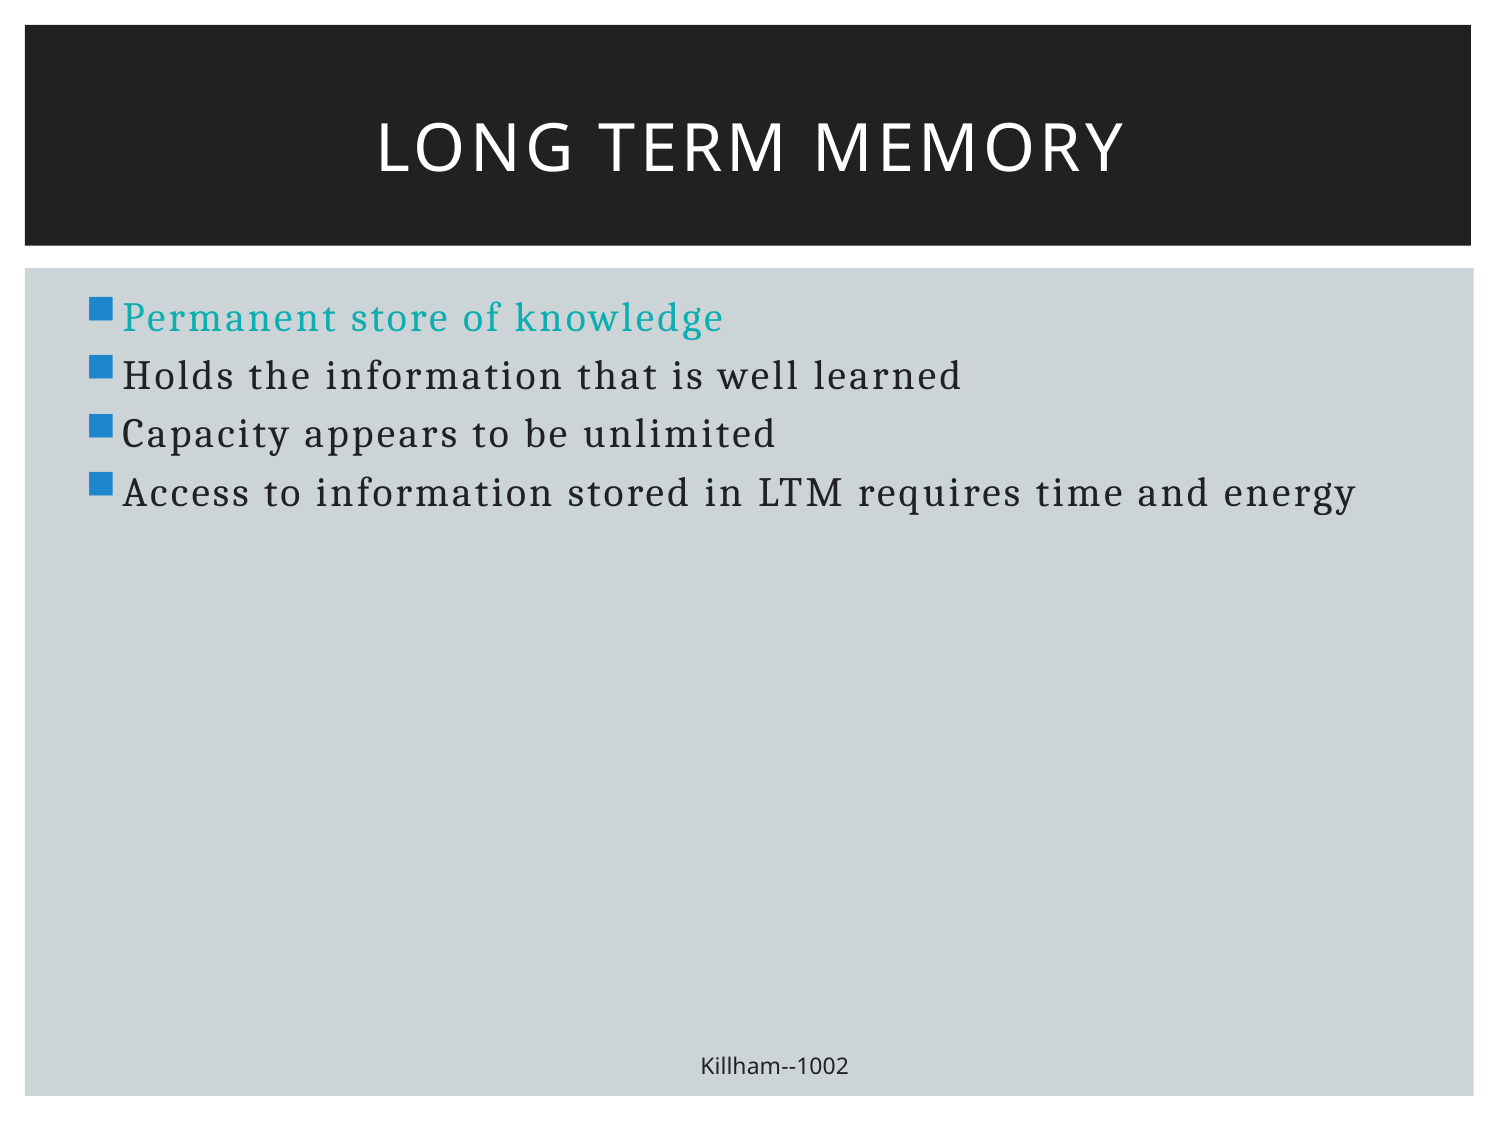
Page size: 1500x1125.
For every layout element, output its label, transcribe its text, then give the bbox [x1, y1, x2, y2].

footer Killham--1002 [500, 1042, 1050, 1088]
title Long Term Memory [62, 58, 1438, 232]
list Permanent store of knowledge Holds the information that is well learned Capacity appears to be unlimited Access to information stored in LTM requires time and energy [62, 281, 1442, 1005]
